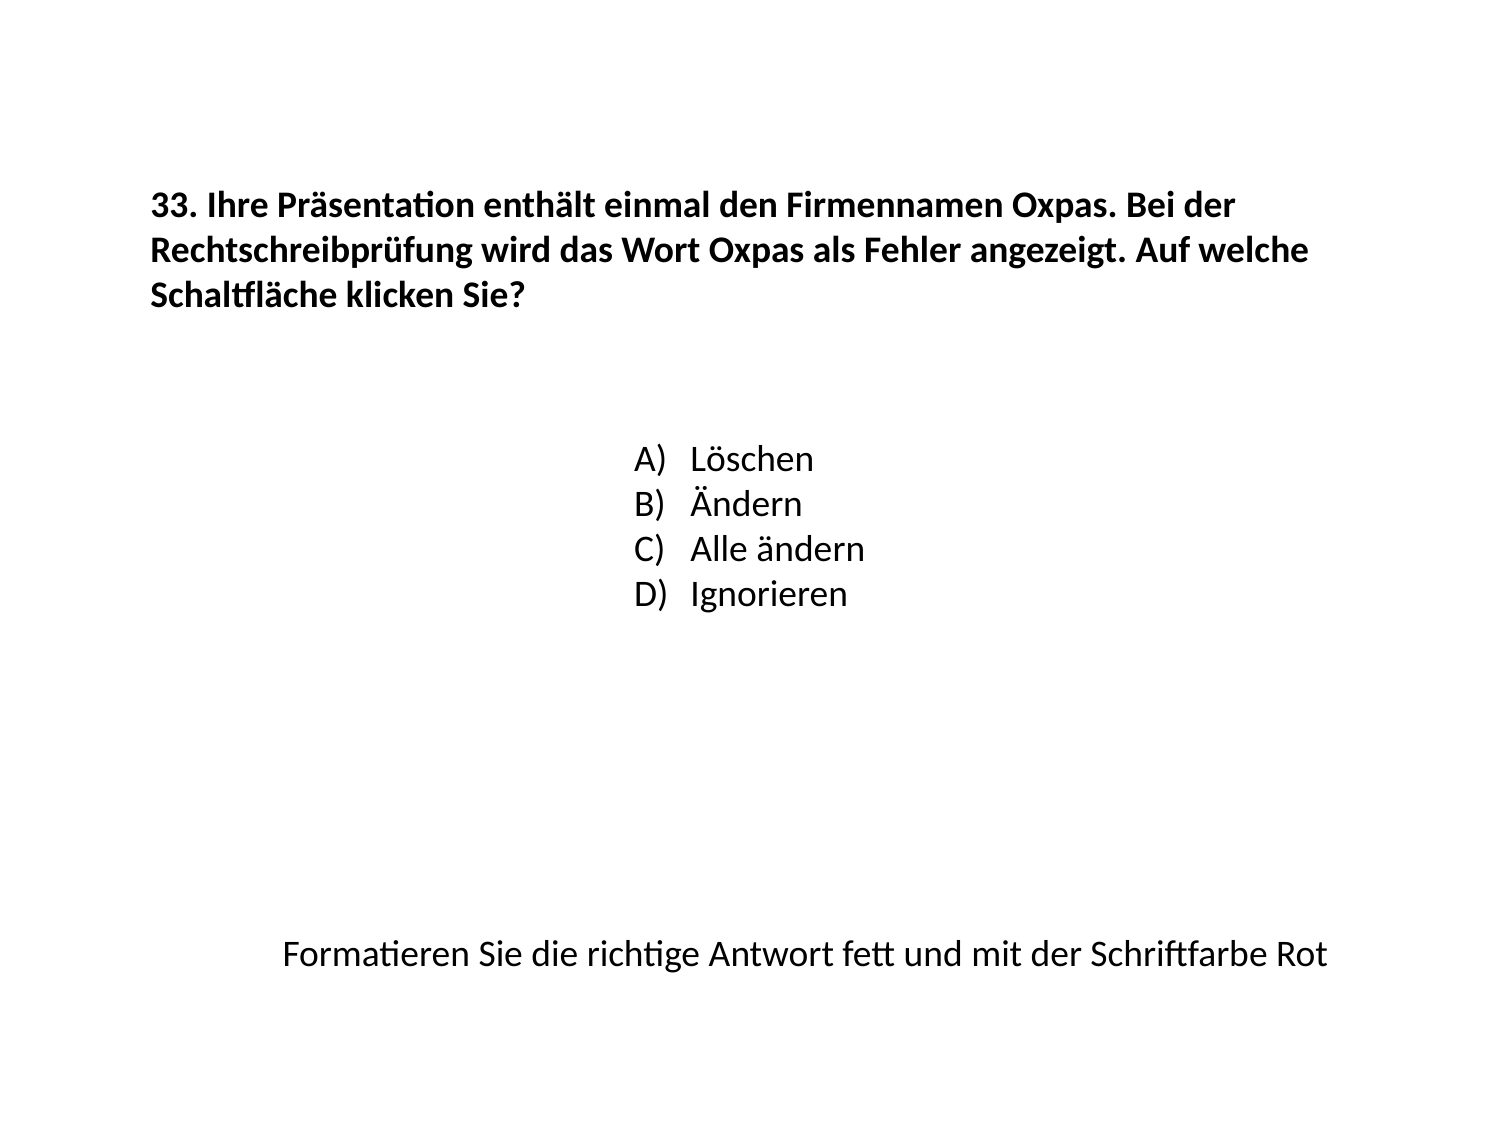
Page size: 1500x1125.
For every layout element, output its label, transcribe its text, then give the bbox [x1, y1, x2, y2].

text_box Löschen Ändern Alle ändern Ignorieren [619, 426, 881, 621]
text_box Formatieren Sie die richtige Antwort fett und mit der Schriftfarbe Rot [267, 921, 1497, 982]
text_box 33. Ihre Präsentation enthält einmal den Firmennamen Oxpas. Bei der Rechtschreibprüfung wird das Wort Oxpas als Fehler angezeigt. Auf welche Schaltfläche klicken Sie? [135, 172, 1365, 323]
